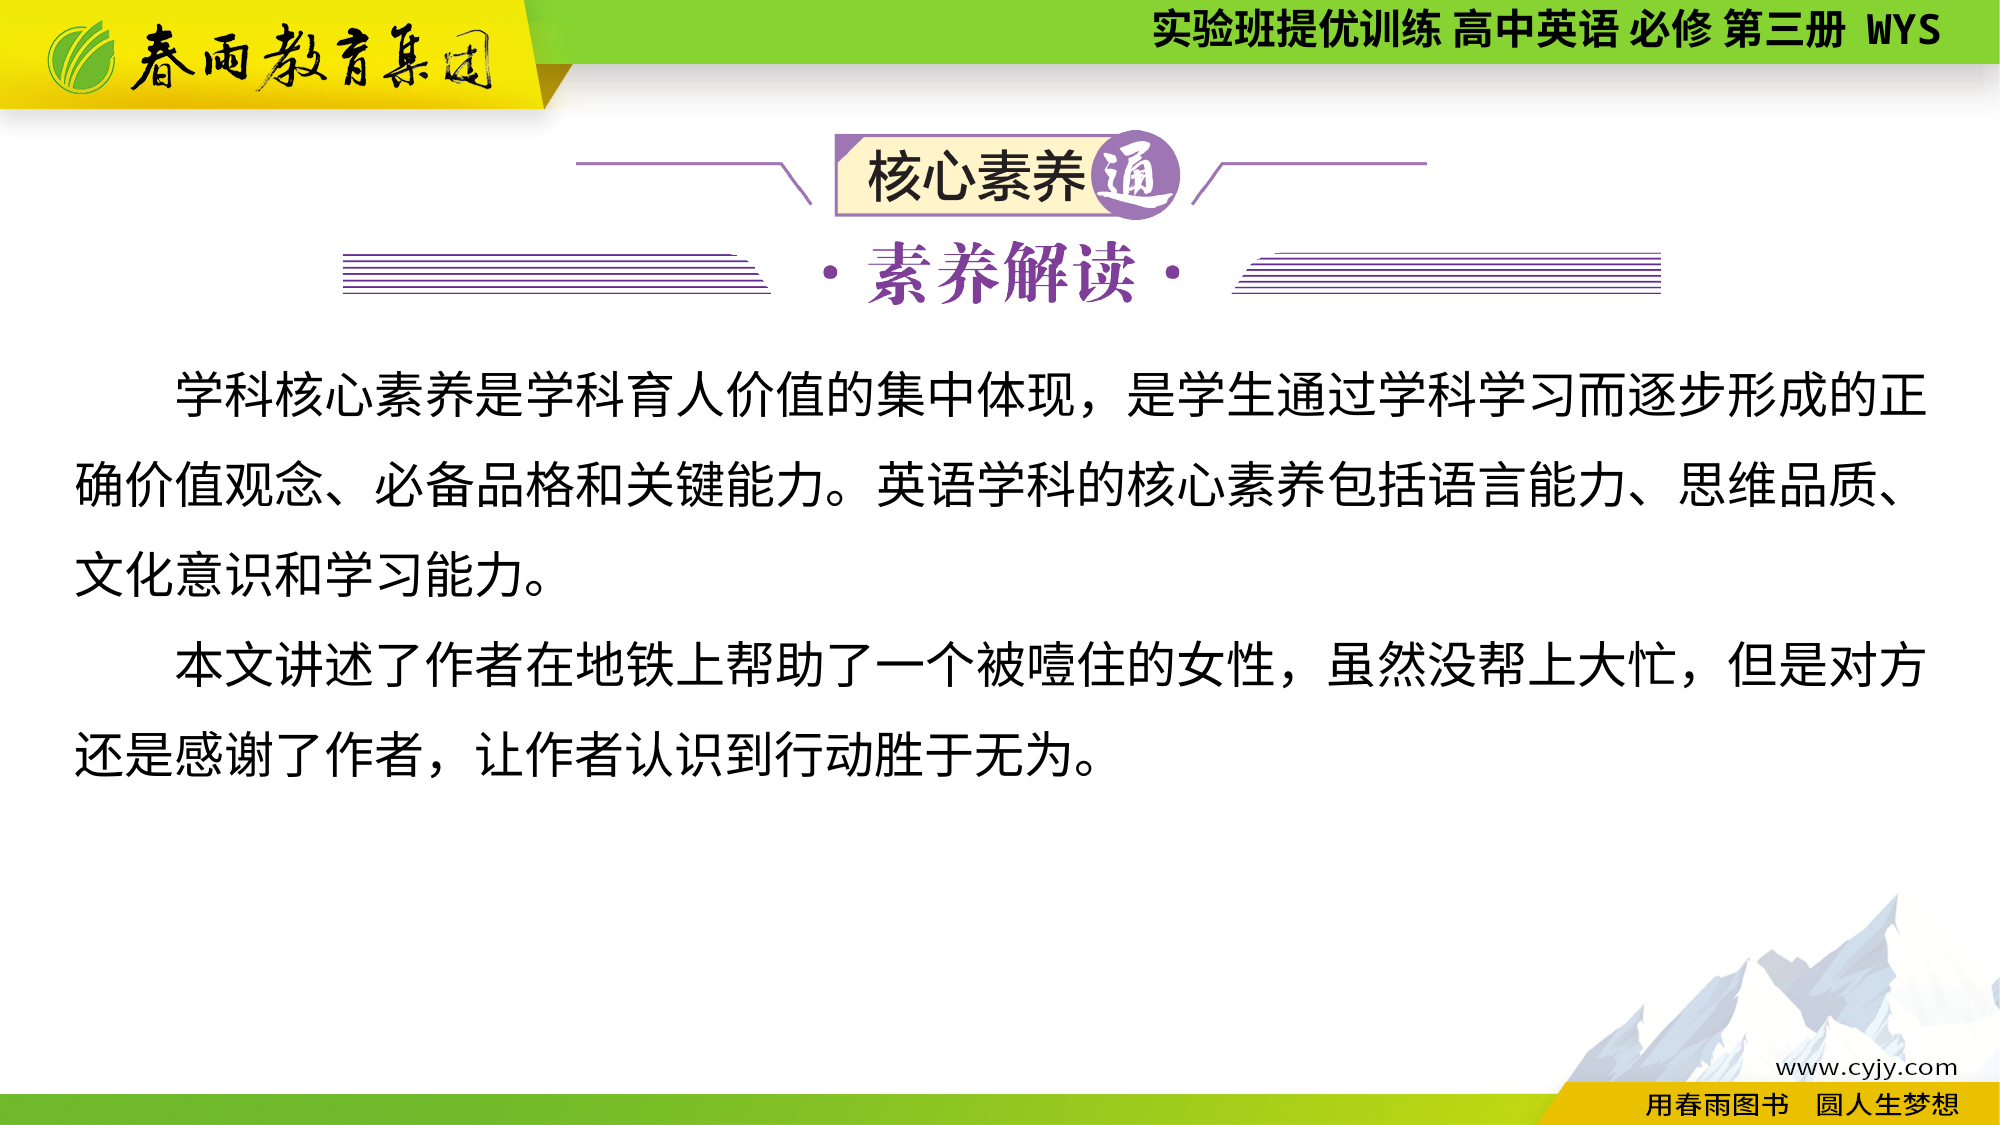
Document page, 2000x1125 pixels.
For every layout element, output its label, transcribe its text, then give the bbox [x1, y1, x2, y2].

picture [0, 0, 2000, 1125]
list 学科核心素养是学科育人价值的集中体现，是学生通过学科学习而逐步形成的正确价值观念、必备品格和关键能力。英语学科的核心素养包括语言能力、思维品质、文化意识和学习能力。 本文讲述了作者在地铁上帮助了一个被噎住的女性，虽然没帮上大忙，但是对方还是感谢了作者，让作者认识到行动胜于无为。 [59, 326, 1944, 785]
